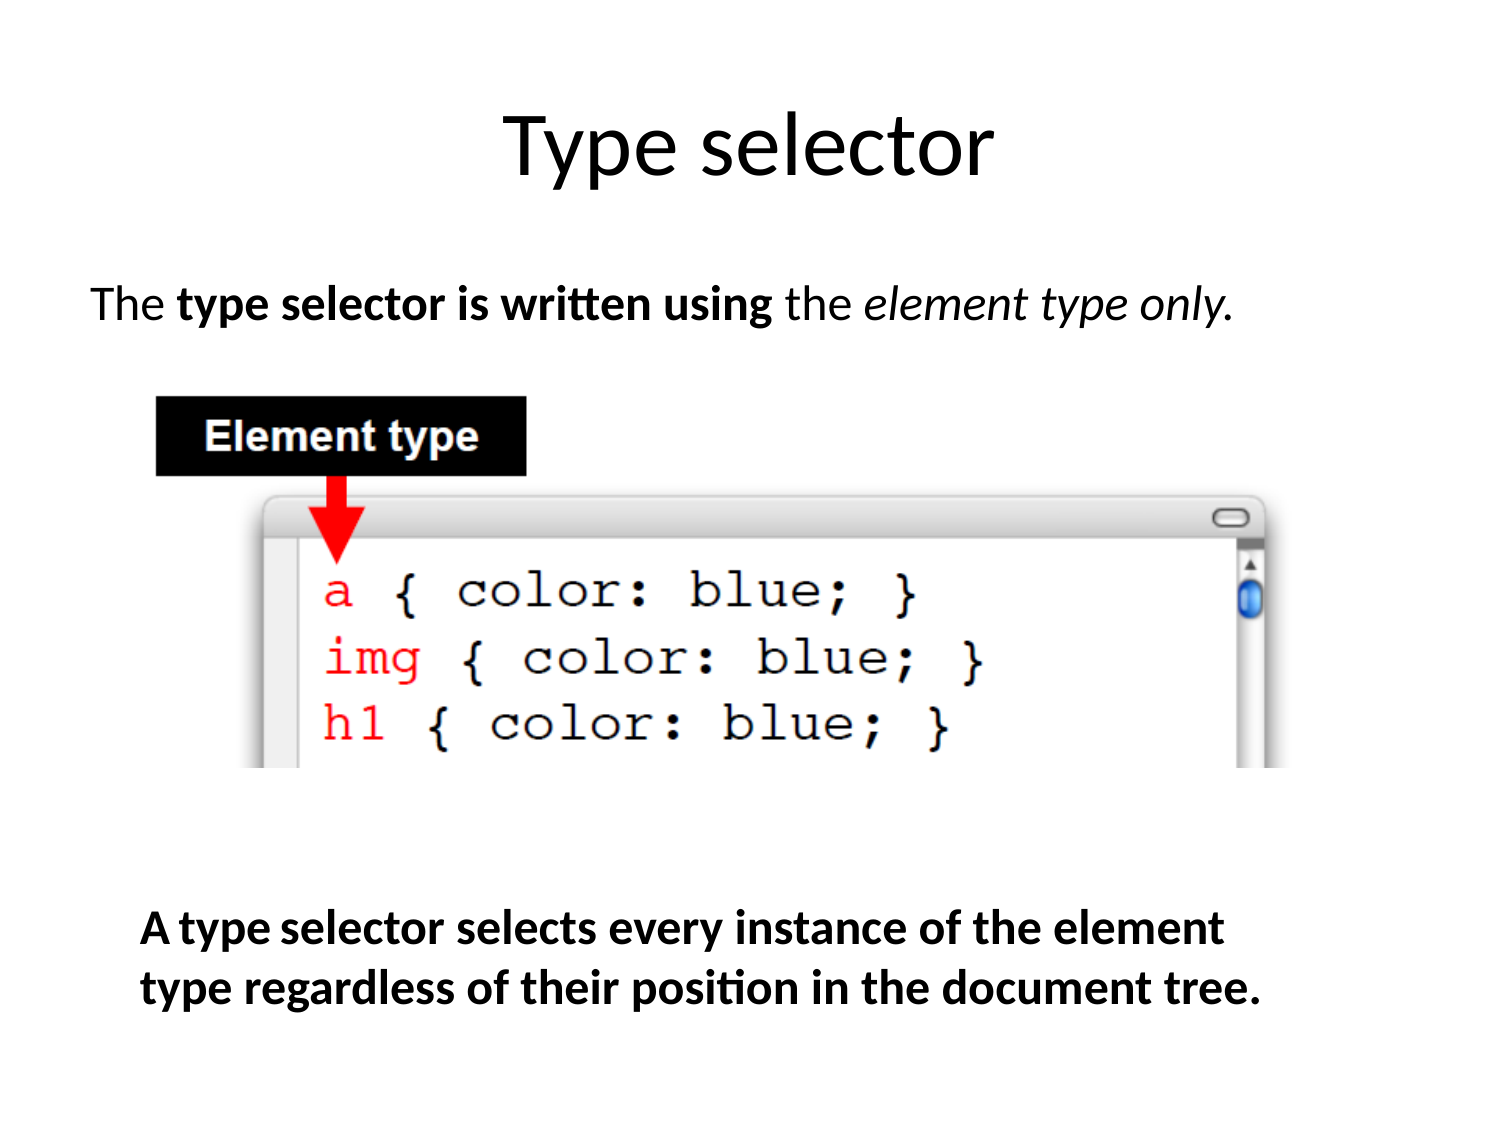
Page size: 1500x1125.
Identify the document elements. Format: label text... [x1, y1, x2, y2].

text_box A type selector selects every instance of the element type regardless of their position in the document tree. [124, 887, 1325, 1023]
picture [149, 387, 1299, 768]
title Type selector [75, 45, 1425, 233]
list The type selector is written using the element type only. [75, 262, 1425, 363]
